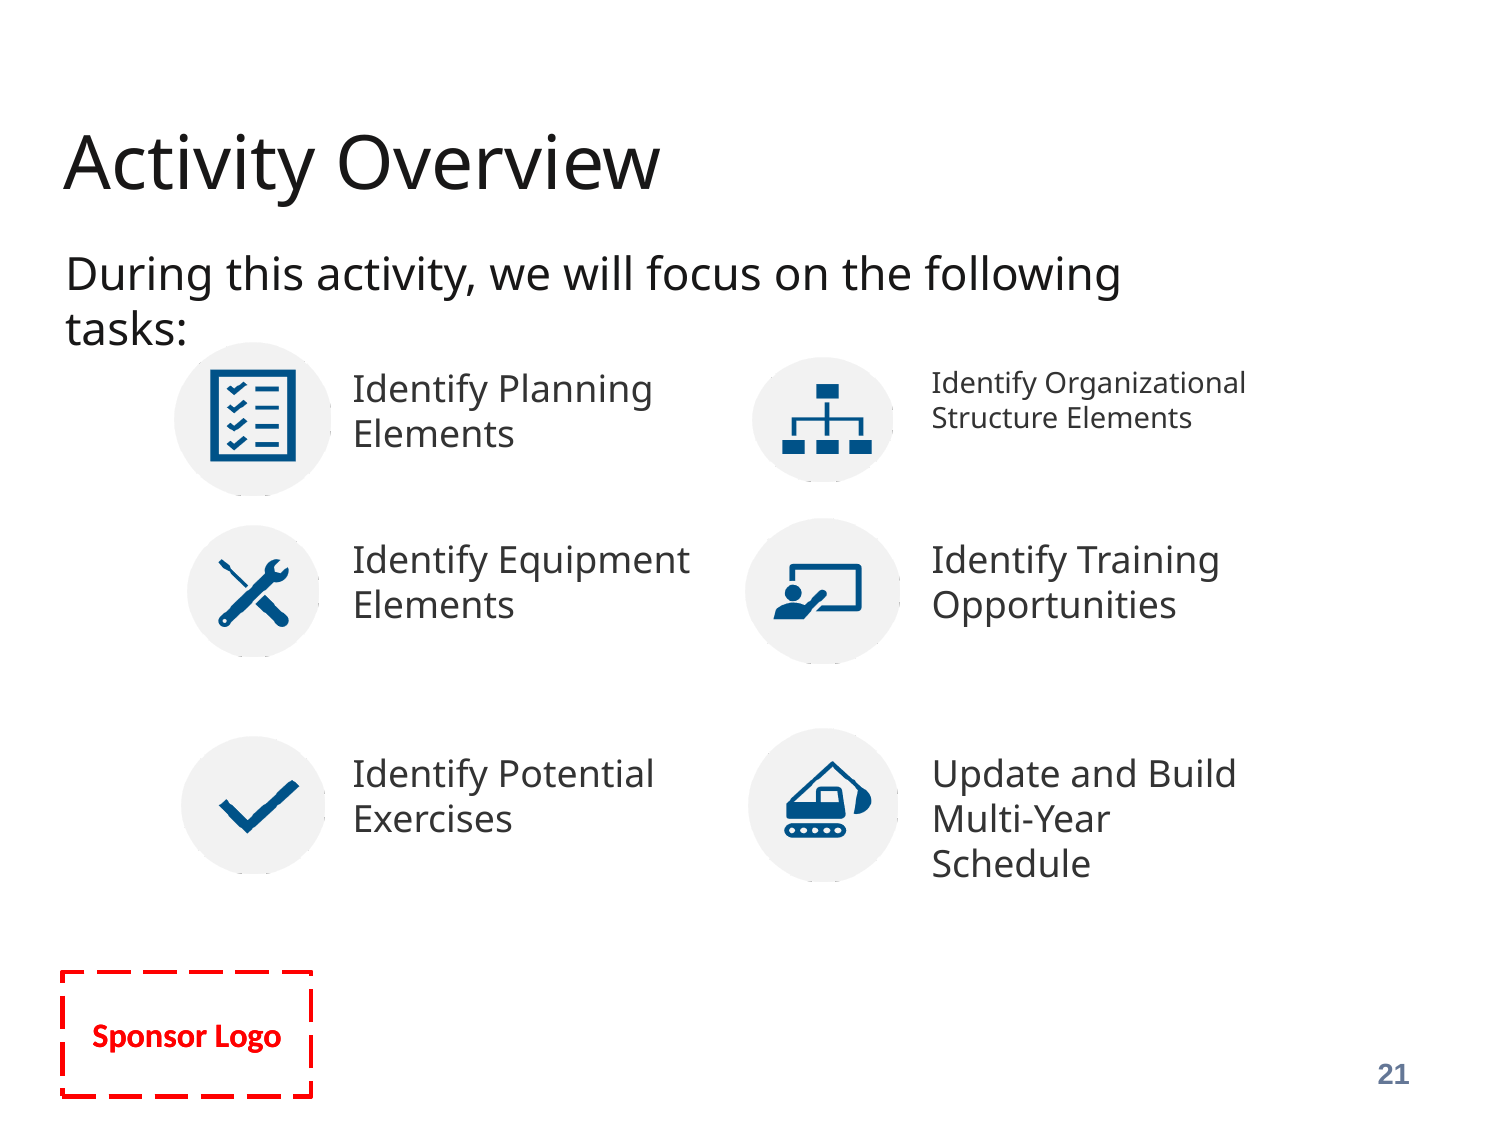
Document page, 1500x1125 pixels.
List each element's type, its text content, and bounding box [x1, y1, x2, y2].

list Identify Planning Elements [337, 357, 713, 482]
list Identify Training Opportunities [916, 528, 1264, 654]
picture [745, 518, 901, 665]
list Identify Equipment Elements [337, 528, 713, 654]
picture [752, 356, 894, 482]
list Update and Build Multi-Year Schedule [916, 742, 1264, 868]
list Identify Potential Exercises [337, 742, 713, 868]
title Activity Overview [48, 65, 1399, 254]
picture [187, 525, 320, 658]
slide_number 21 [1074, 1042, 1425, 1103]
picture [747, 728, 898, 882]
picture [174, 342, 331, 497]
list Identify Organizational Structure Elements [916, 357, 1264, 482]
list During this activity, we will focus on the following tasks: [50, 237, 1200, 363]
picture [181, 736, 325, 874]
